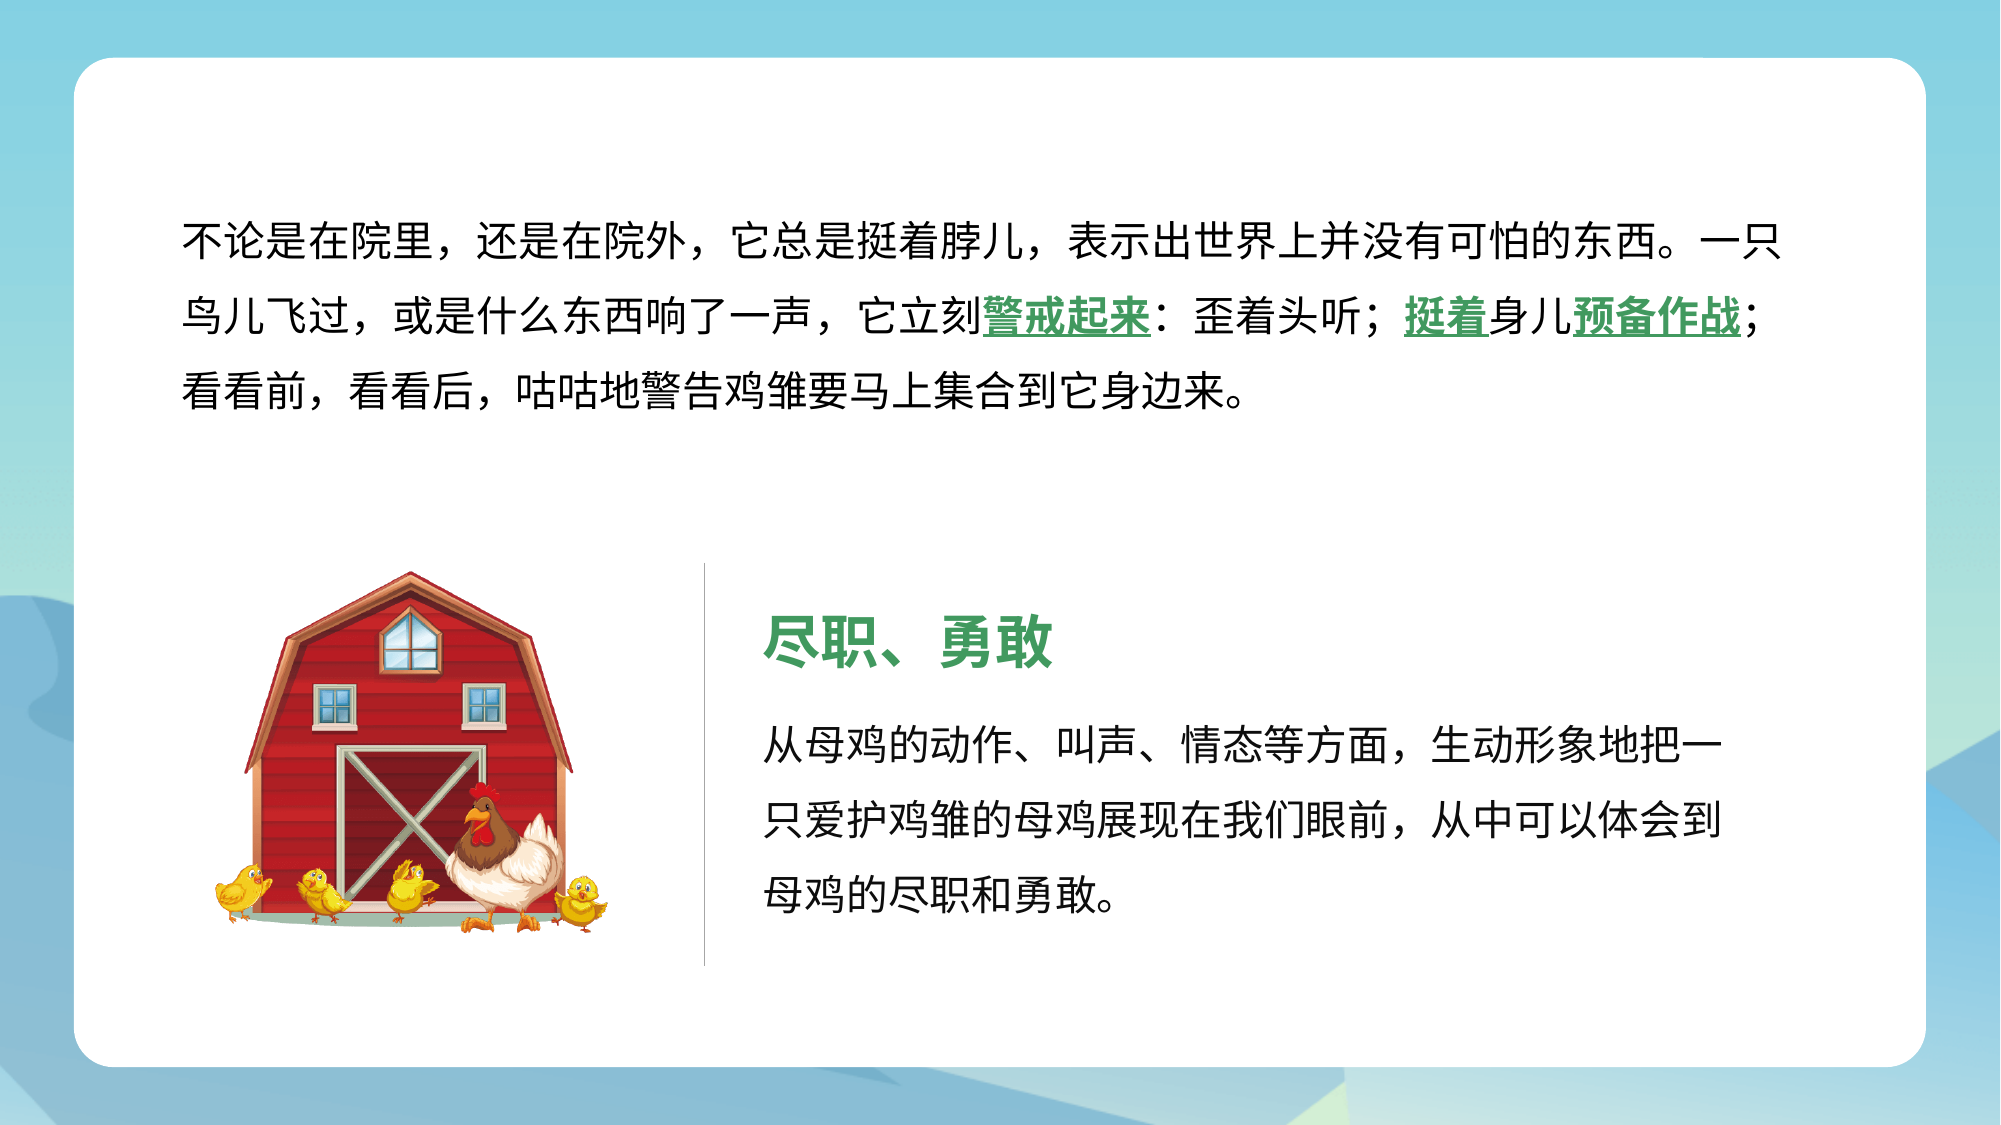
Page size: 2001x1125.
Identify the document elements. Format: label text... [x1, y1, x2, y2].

text_box 从母鸡的动作、叫声、情态等方面，生动形象地把一只爱护鸡雏的母鸡展现在我们眼前，从中可以体会到母鸡的尽职和勇敢。 [747, 686, 1768, 927]
picture [0, 0, 2001, 1125]
text_box 尽职、勇敢 [747, 562, 1141, 683]
text_box 不论是在院里，还是在院外，它总是挺着脖儿，表示出世界上并没有可怕的东西。一只鸟儿飞过，或是什么东西响了一声，它立刻警戒起来：歪着头听；挺着身儿预备作战；看看前，看看后，咕咕地警告鸡雏要马上集合到它身边来。 [166, 181, 1799, 422]
